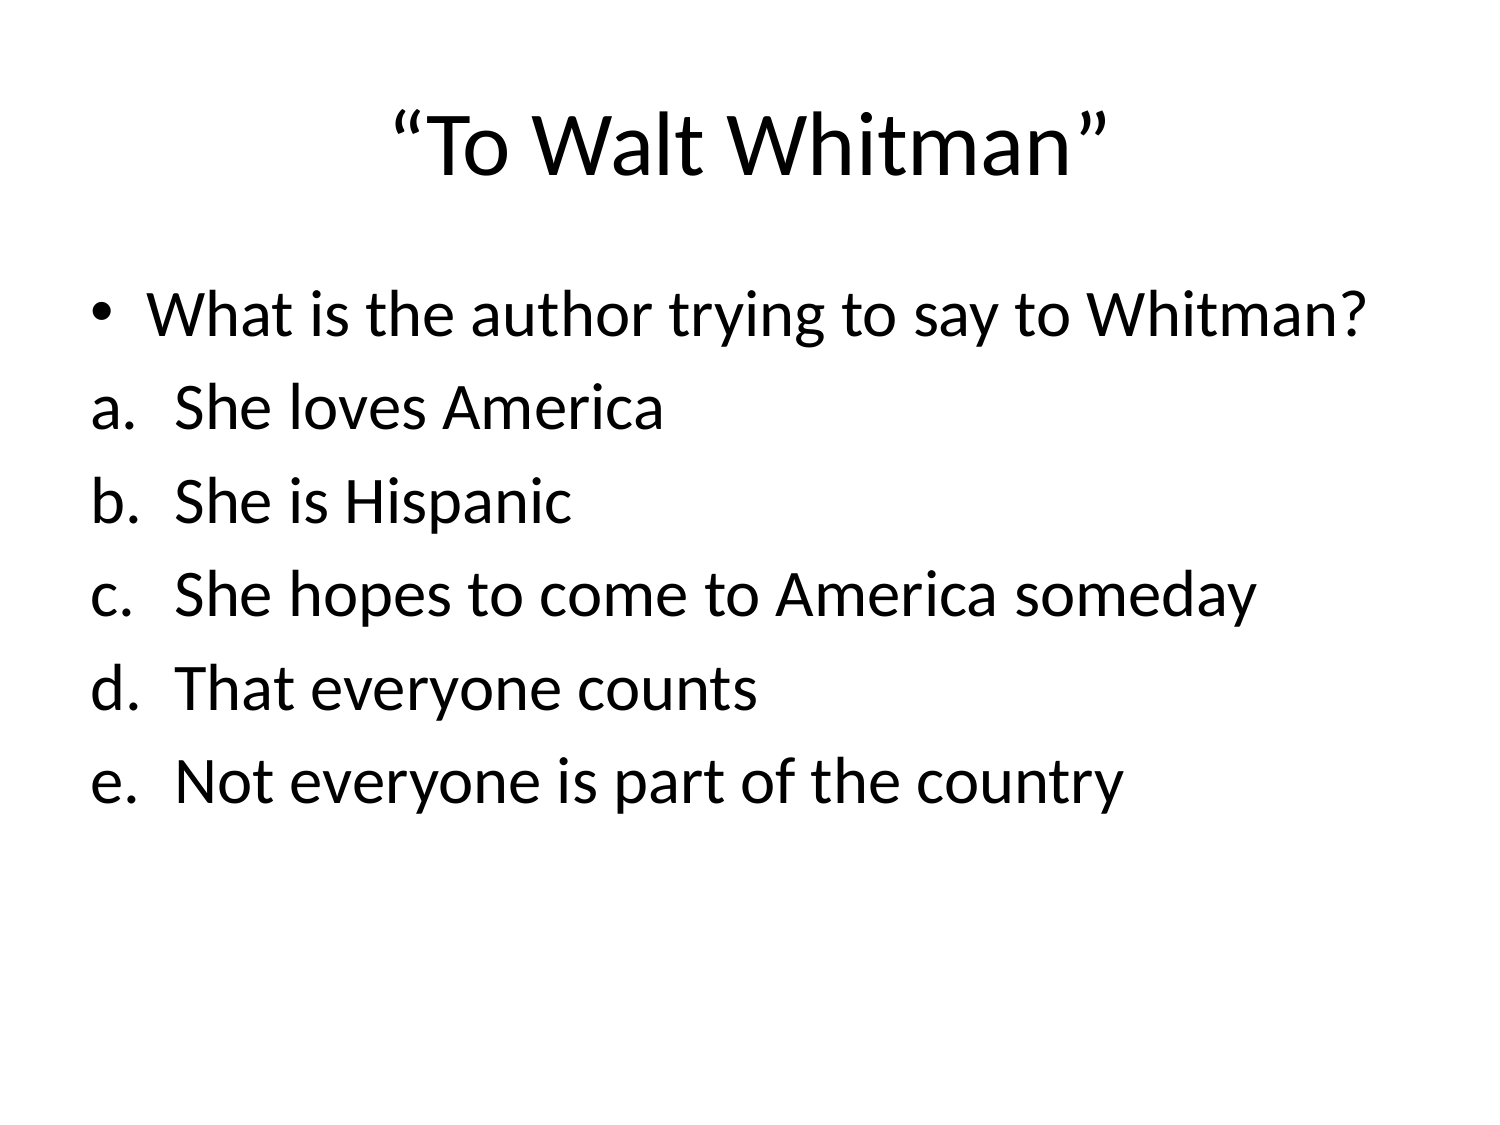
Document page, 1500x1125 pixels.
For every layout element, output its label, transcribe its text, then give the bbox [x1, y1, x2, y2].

title “To Walt Whitman” [75, 45, 1425, 233]
list What is the author trying to say to Whitman? She loves America She is Hispanic She hopes to come to America someday That everyone counts Not everyone is part of the country [75, 262, 1425, 1005]
